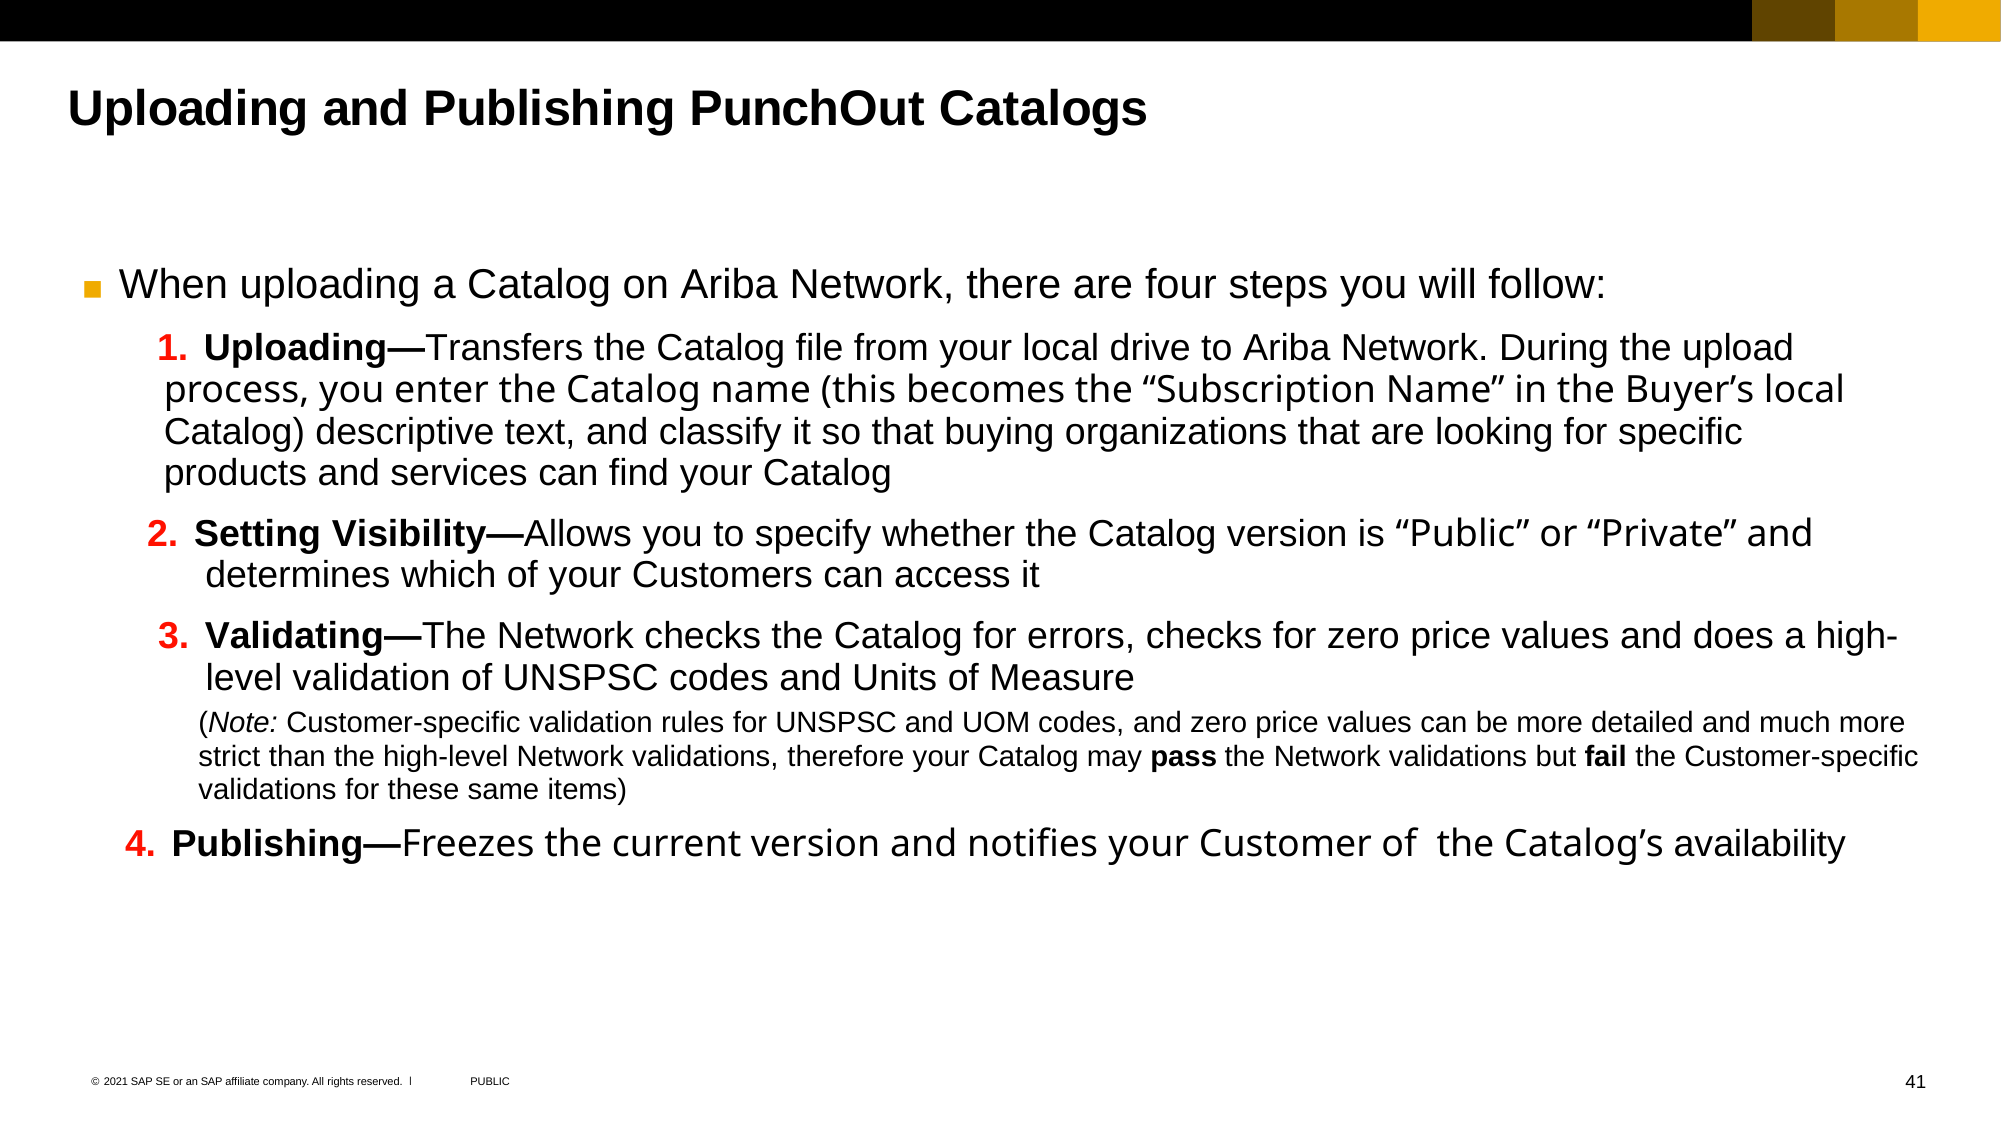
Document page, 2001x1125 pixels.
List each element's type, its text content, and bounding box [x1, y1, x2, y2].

text_box [0, 0, 1751, 42]
text_box 3.Validating—The Network checks the Catalog for errors, checks for zero price values and does a high- [158, 610, 1900, 656]
text_box determines which of your Customers can access it [205, 550, 1041, 596]
text_box level validation of UNSPSC codes and Units of Measure [205, 652, 1136, 698]
text_box Uploading and Publishing PunchOut Catalogs [67, 75, 1148, 136]
text_box 4.Publishing—Freezes the current version and notifies your Customer of the Catalog’s availability [124, 819, 1846, 865]
text_box [1919, 0, 2001, 42]
text_box process, you enter the Catalog name (this becomes the “Subscription Name” in the Buyer’s local Catalog) descriptive text, and classify it so that buying organizations that are looking for specific products and services can find your Catalog [163, 365, 1855, 494]
text_box 2.Setting Visibility—Allows you to specify whether the Catalog version is “Public” or “Private” and [147, 508, 1824, 554]
text_box (Note: Customer-specific validation rules for UNSPSC and UOM codes, and zero price values can be more detailed and much more strict than the high-level Network validations, therefore your Catalog may passthe Network validations but fail the Customer-specific validations for these same items) [198, 703, 1928, 806]
text_box [0, 42, 2001, 1125]
text_box ▪ When uploading a Catalog on Ariba Network, there are four steps you will follow: 1.Uploading—Transfers the Catalog file from your local drive to Ariba Network. During the upload [81, 257, 1805, 368]
text_box [1751, 0, 1836, 42]
text_box [1836, 0, 1919, 42]
text_box ©2021 SAP SE or an SAP affiliate company. All rights reserved. ǀ PUBLIC 41 [91, 1069, 1927, 1093]
